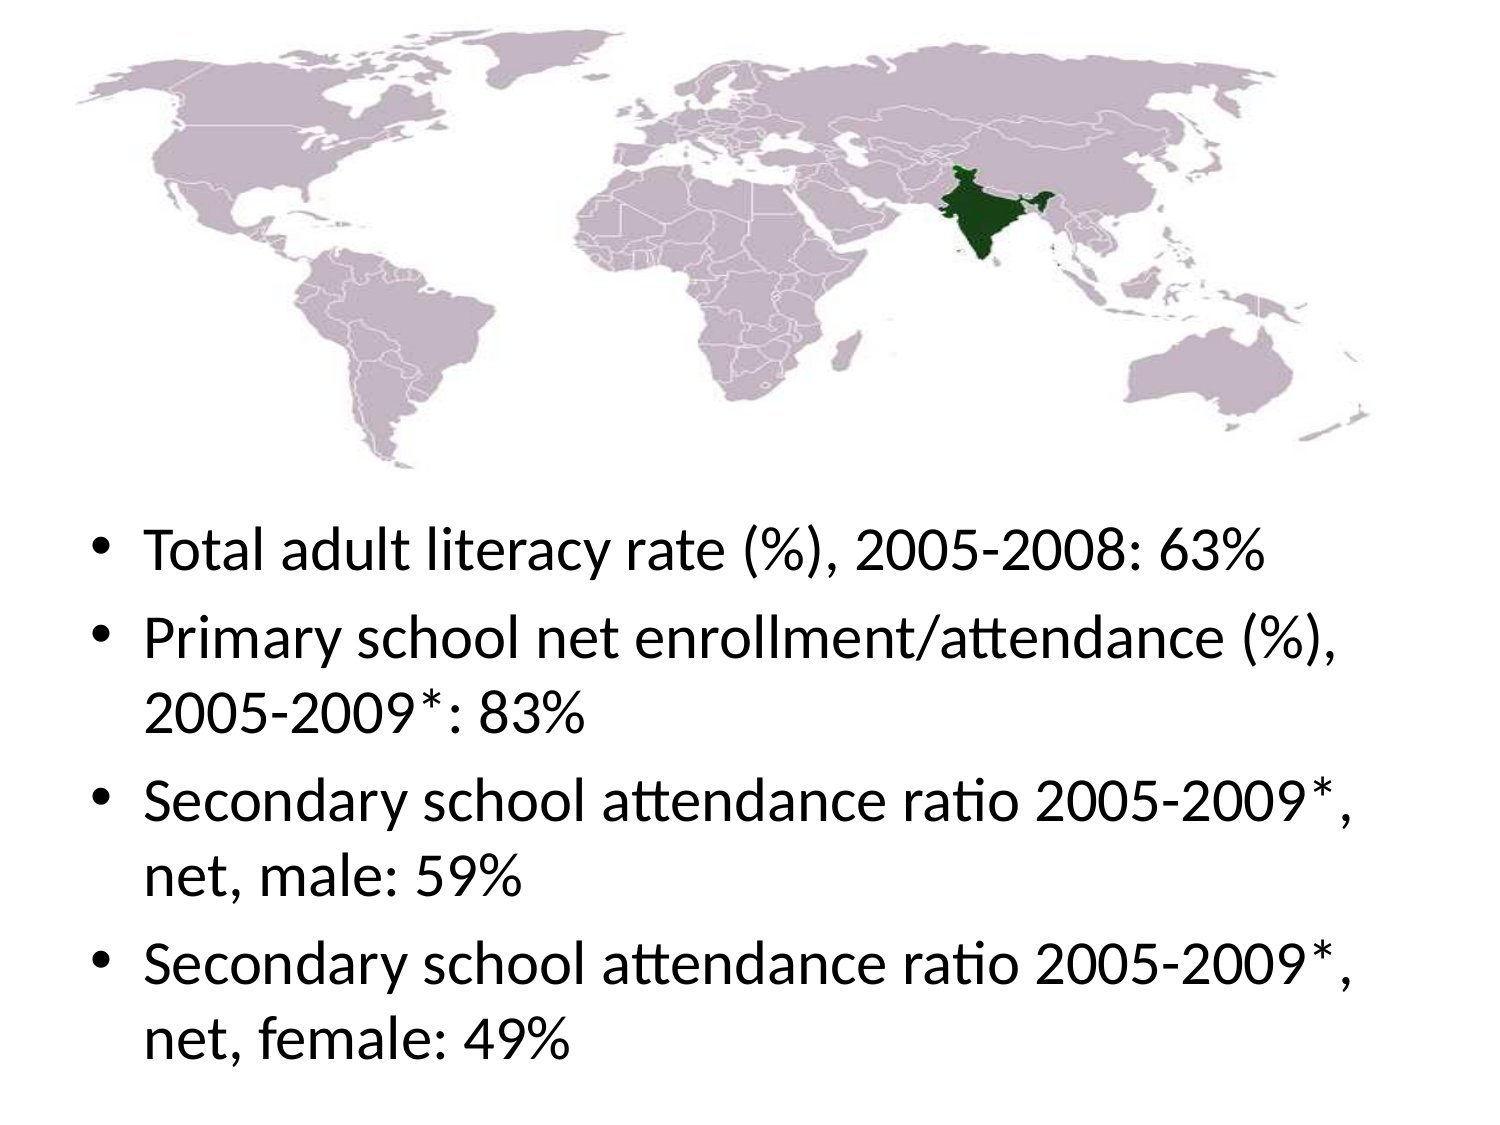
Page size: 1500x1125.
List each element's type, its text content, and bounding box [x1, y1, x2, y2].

picture [74, 24, 1376, 475]
list Total adult literacy rate (%), 2005-2008: 63% Primary school net enrollment/attendance (%), 2005-2009*: 83% Secondary school attendance ratio 2005-2009*, net, male: 59% Secondary school attendance ratio 2005-2009*, net, female: 49% [75, 500, 1425, 1088]
